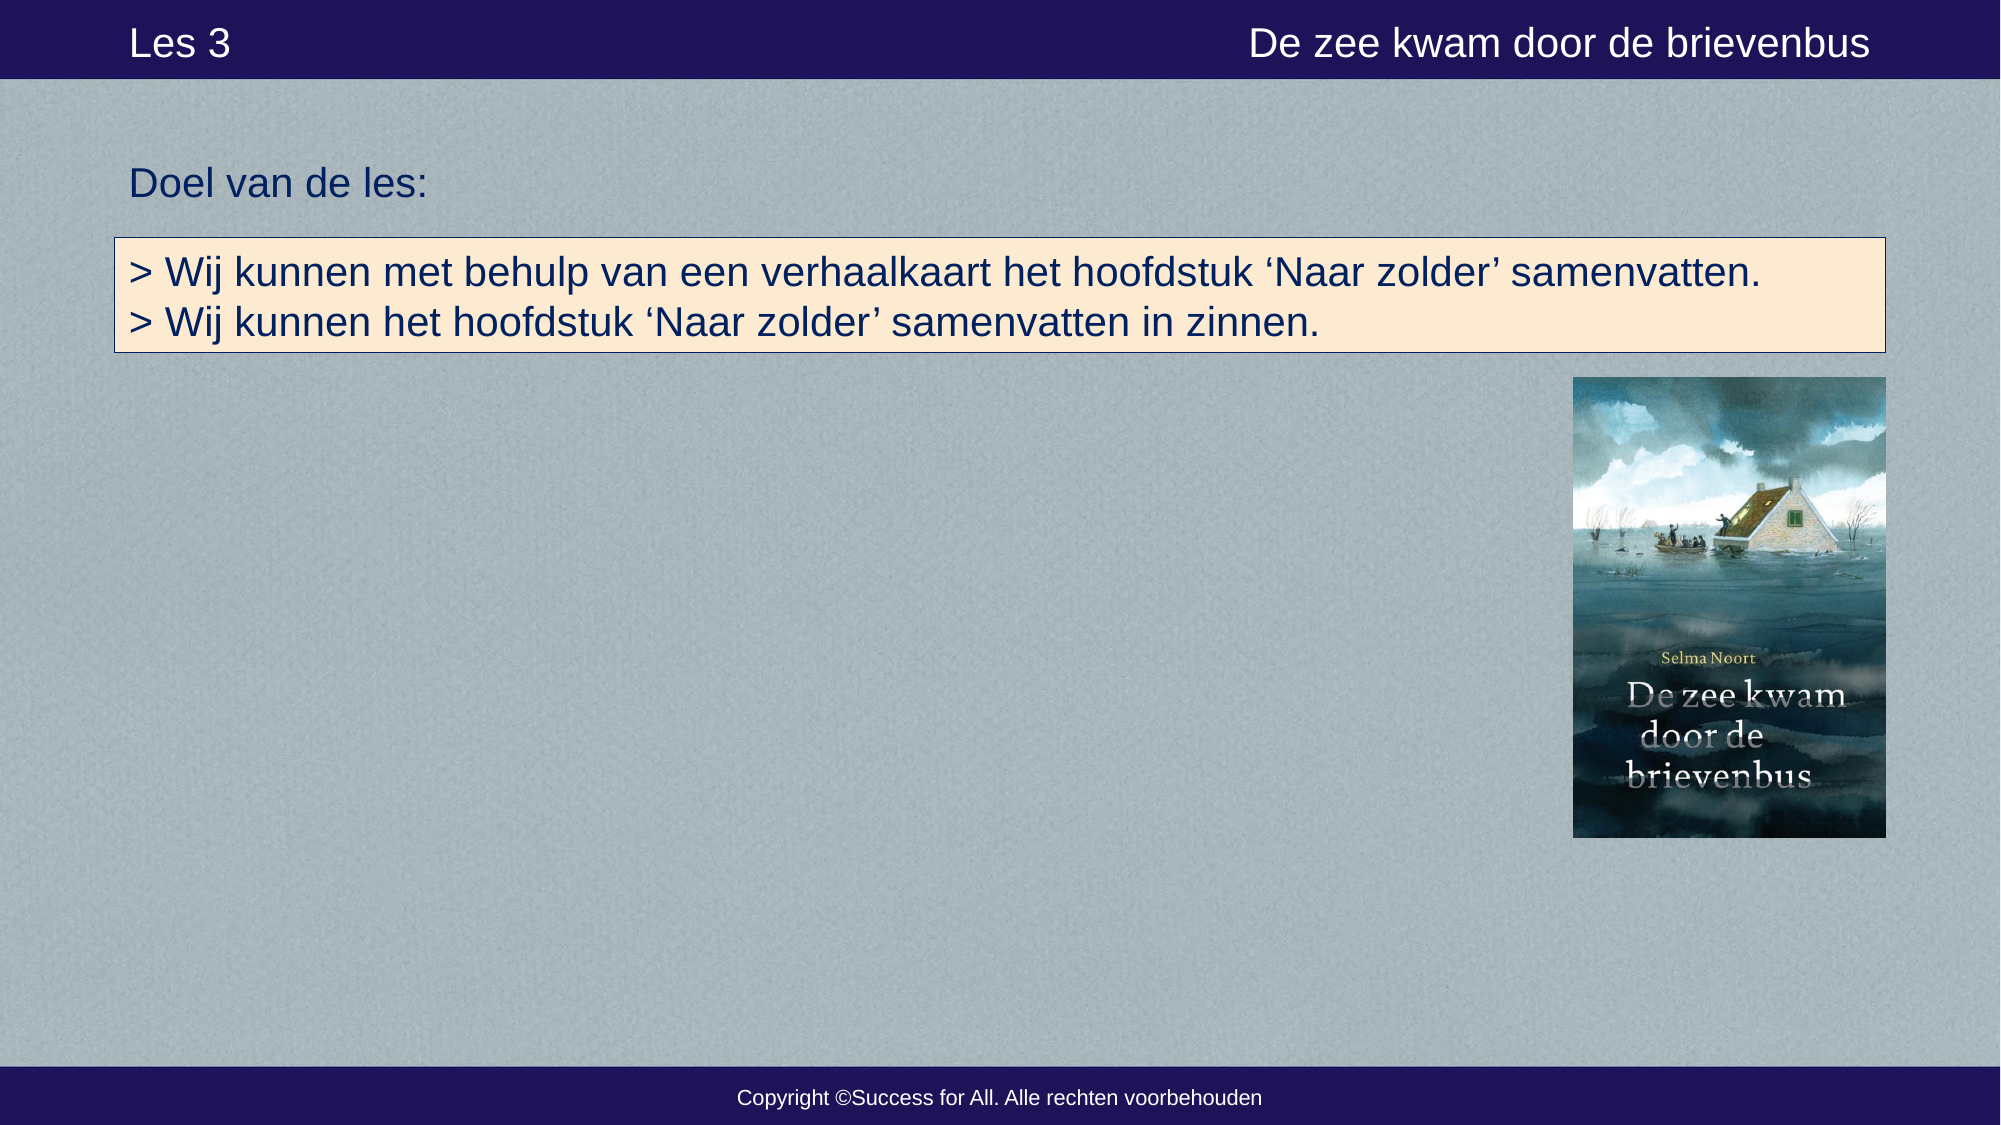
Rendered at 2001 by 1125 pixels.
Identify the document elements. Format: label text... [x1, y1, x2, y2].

text_box > Wij kunnen met behulp van een verhaalkaart het hoofdstuk ‘Naar zolder’ samenvatten. > Wij kunnen het hoofdstuk ‘Naar zolder’ samenvatten in zinnen. [114, 237, 1886, 353]
text_box De zee kwam door de brievenbus [999, 8, 1886, 73]
text_box Copyright ©Success for All. Alle rechten voorbehouden [0, 1076, 2000, 1125]
text_box Doel van de les: [113, 148, 1635, 214]
text_box Les 3 [114, 8, 354, 73]
picture [0, 0, 2001, 1125]
